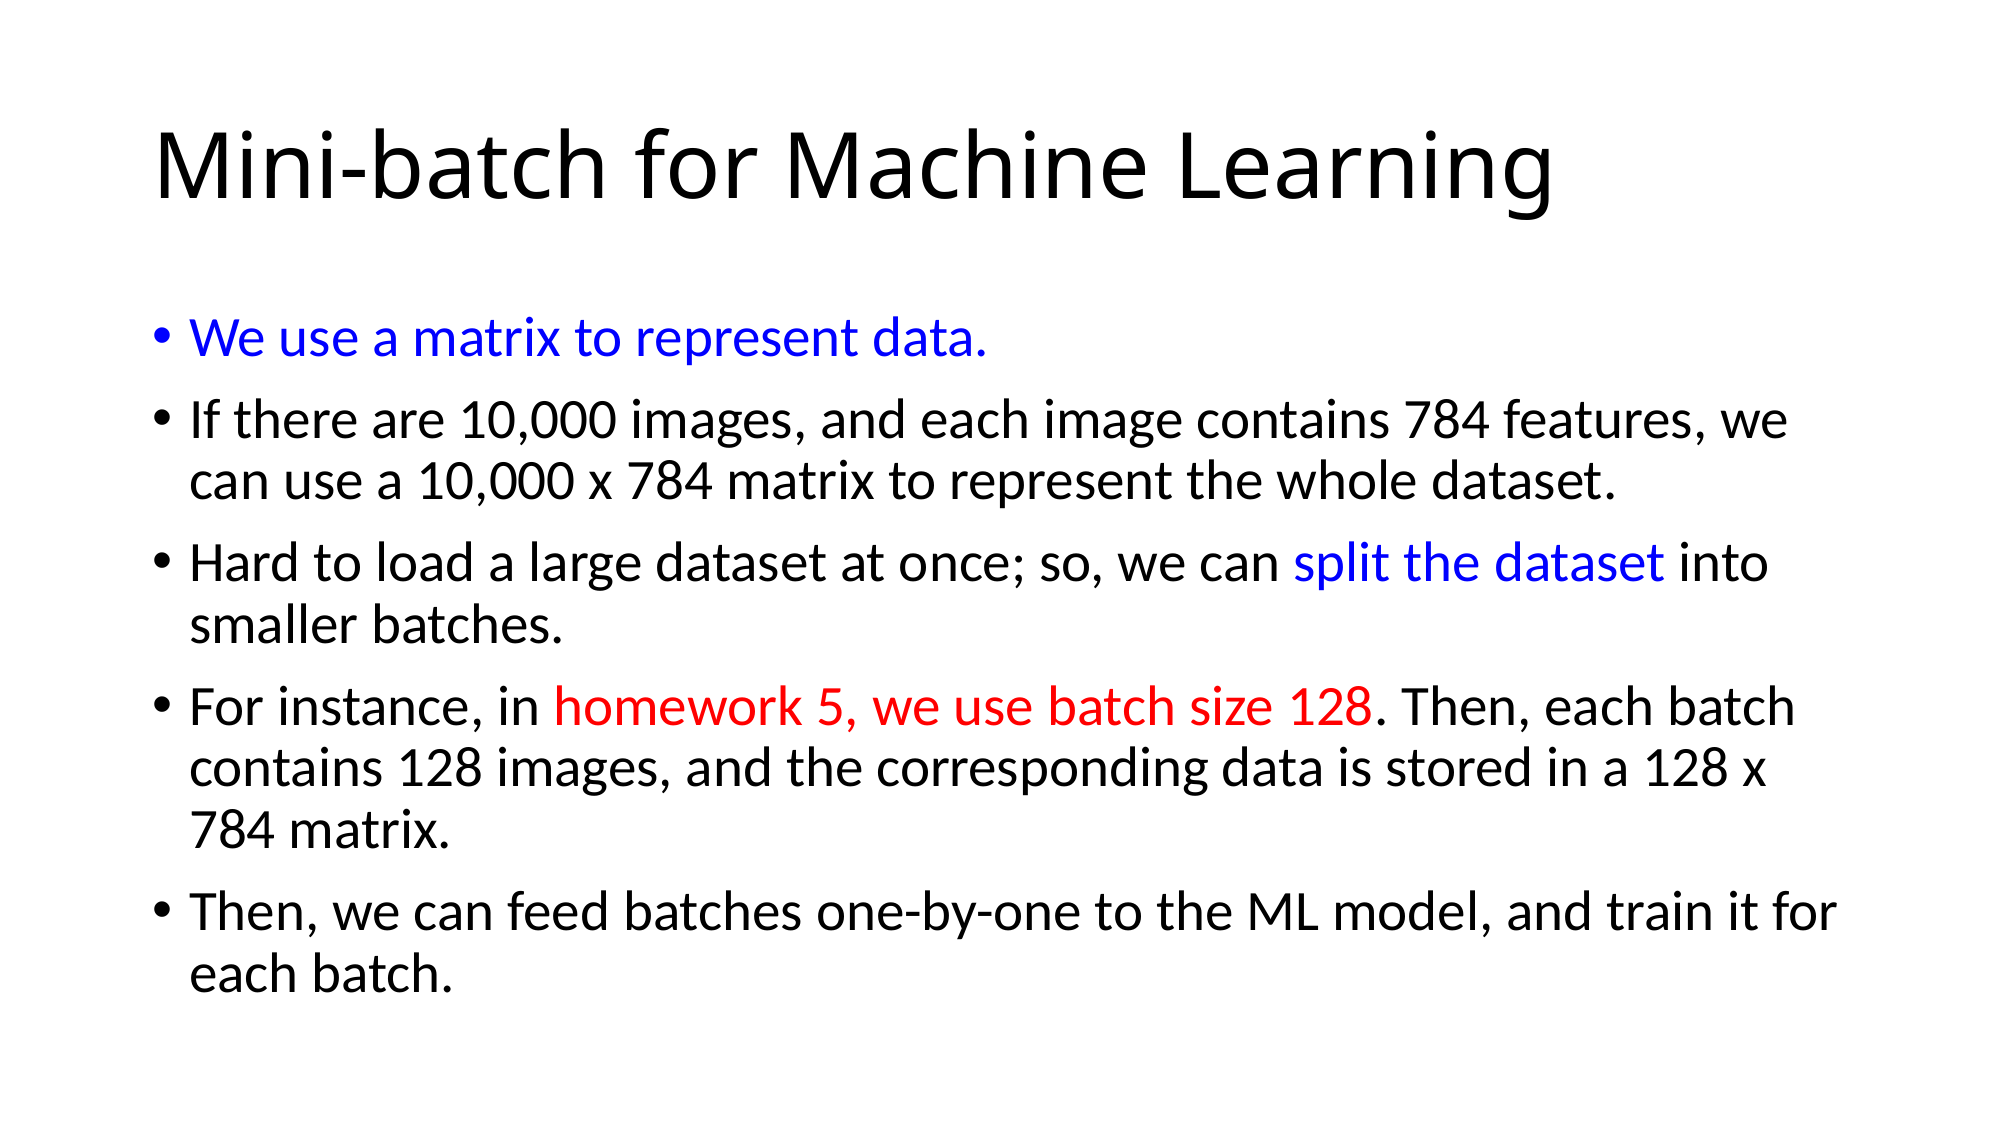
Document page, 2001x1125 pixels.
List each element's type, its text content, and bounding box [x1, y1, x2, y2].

list We use a matrix to represent data. If there are 10,000 images, and each image contains 784 features, we can use a 10,000 x 784 matrix to represent the whole dataset. Hard to load a large dataset at once; so, we can split the dataset into smaller batches. For instance, in homework 5, we use batch size 128. Then, each batch contains 128 images, and the corresponding data is stored in a 128 x 784 matrix. Then, we can feed batches one-by-one to the ML model, and train it for each batch. [137, 299, 1863, 1014]
title Mini-batch for Machine Learning [137, 59, 1863, 278]
